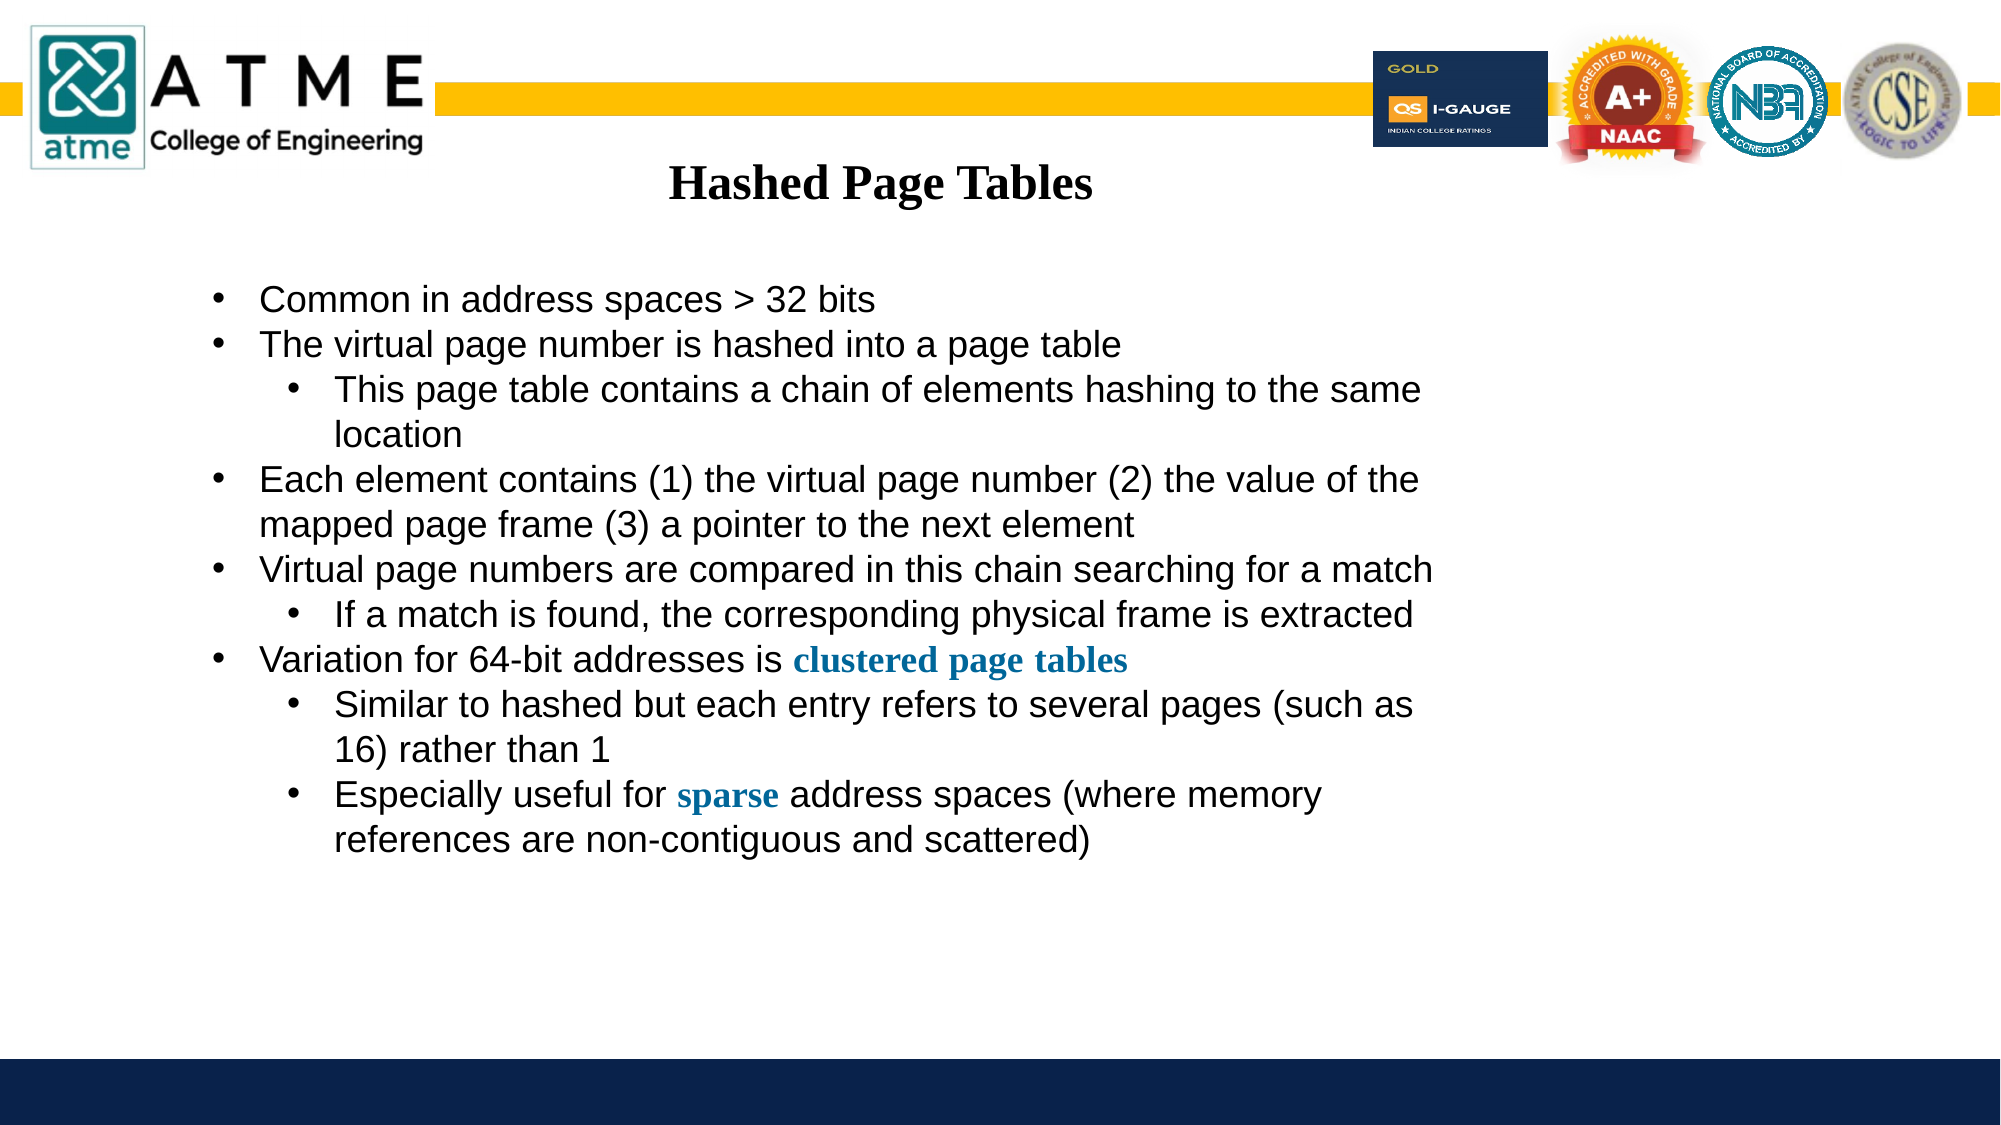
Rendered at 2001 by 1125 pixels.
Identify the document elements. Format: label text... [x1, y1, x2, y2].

title Hashed Page Tables [653, 141, 1940, 237]
picture [22, 15, 435, 178]
picture [0, 1059, 2001, 1125]
picture [1840, 26, 1968, 176]
list Common in address spaces > 32 bits The virtual page number is hashed into a page table This page table contains a chain of elements hashing to the same location Each element contains (1) the virtual page number (2) the value of the mapped page frame (3) a pointer to the next element Virtual page numbers are compared in this chain searching for a match If a match is found, the corresponding physical frame is extracted Variation for 64-bit addresses is clustered page tables Similar to hashed but each entry refers to several pages (such as 16) rather than 1 Especially useful for sparse address spaces (where memory references are non-contiguous and scattered) [197, 267, 1449, 1043]
picture [1373, 20, 1828, 141]
